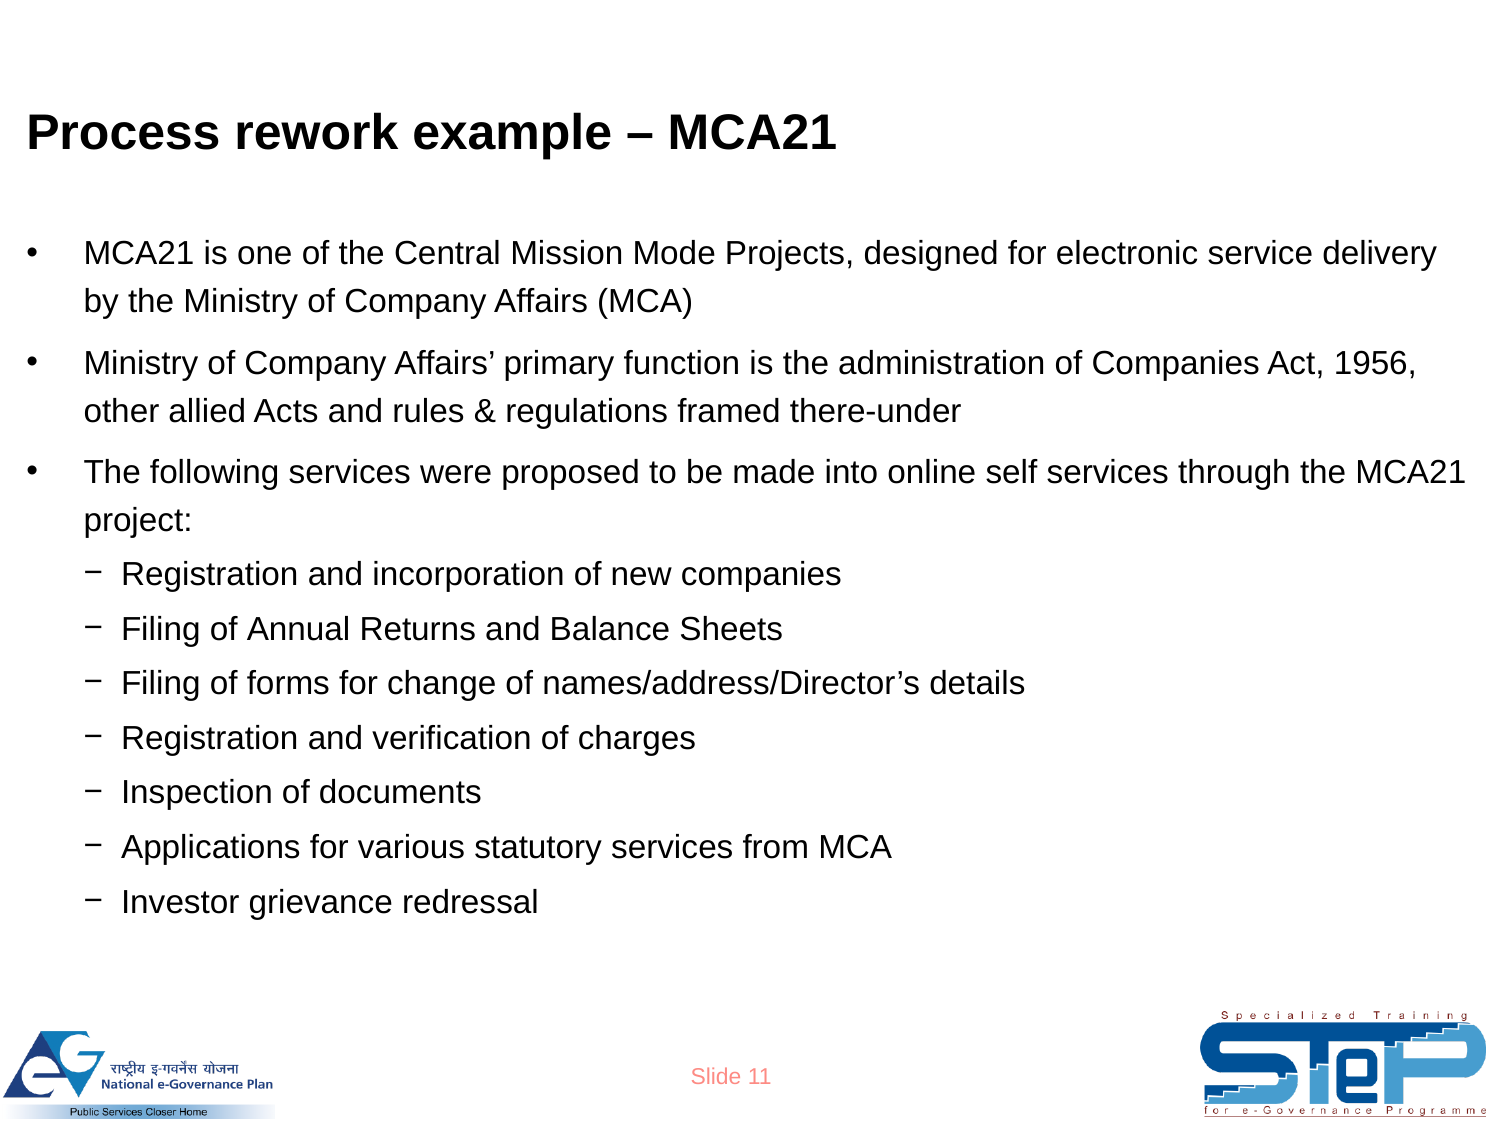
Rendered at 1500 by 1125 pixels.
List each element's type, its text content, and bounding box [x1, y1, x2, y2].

picture [2, 1031, 275, 1119]
picture [1200, 1011, 1486, 1117]
title Process rework example – MCA21 [26, 99, 1472, 223]
list MCA21 is one of the Central Mission Mode Projects, designed for electronic service delivery by the Ministry of Company Affairs (MCA) Ministry of Company Affairs’ primary function is the administration of Companies Act, 1956, other allied Acts and rules & regulations framed there-under The following services were proposed to be made into online self services through the MCA21 project: Registration and incorporation of new companies Filing of Annual Returns and Balance Sheets Filing of forms for change of names/address/Director’s details Registration and verification of charges Inspection of documents Applications for various statutory services from MCA Investor grievance redressal [26, 223, 1474, 1037]
